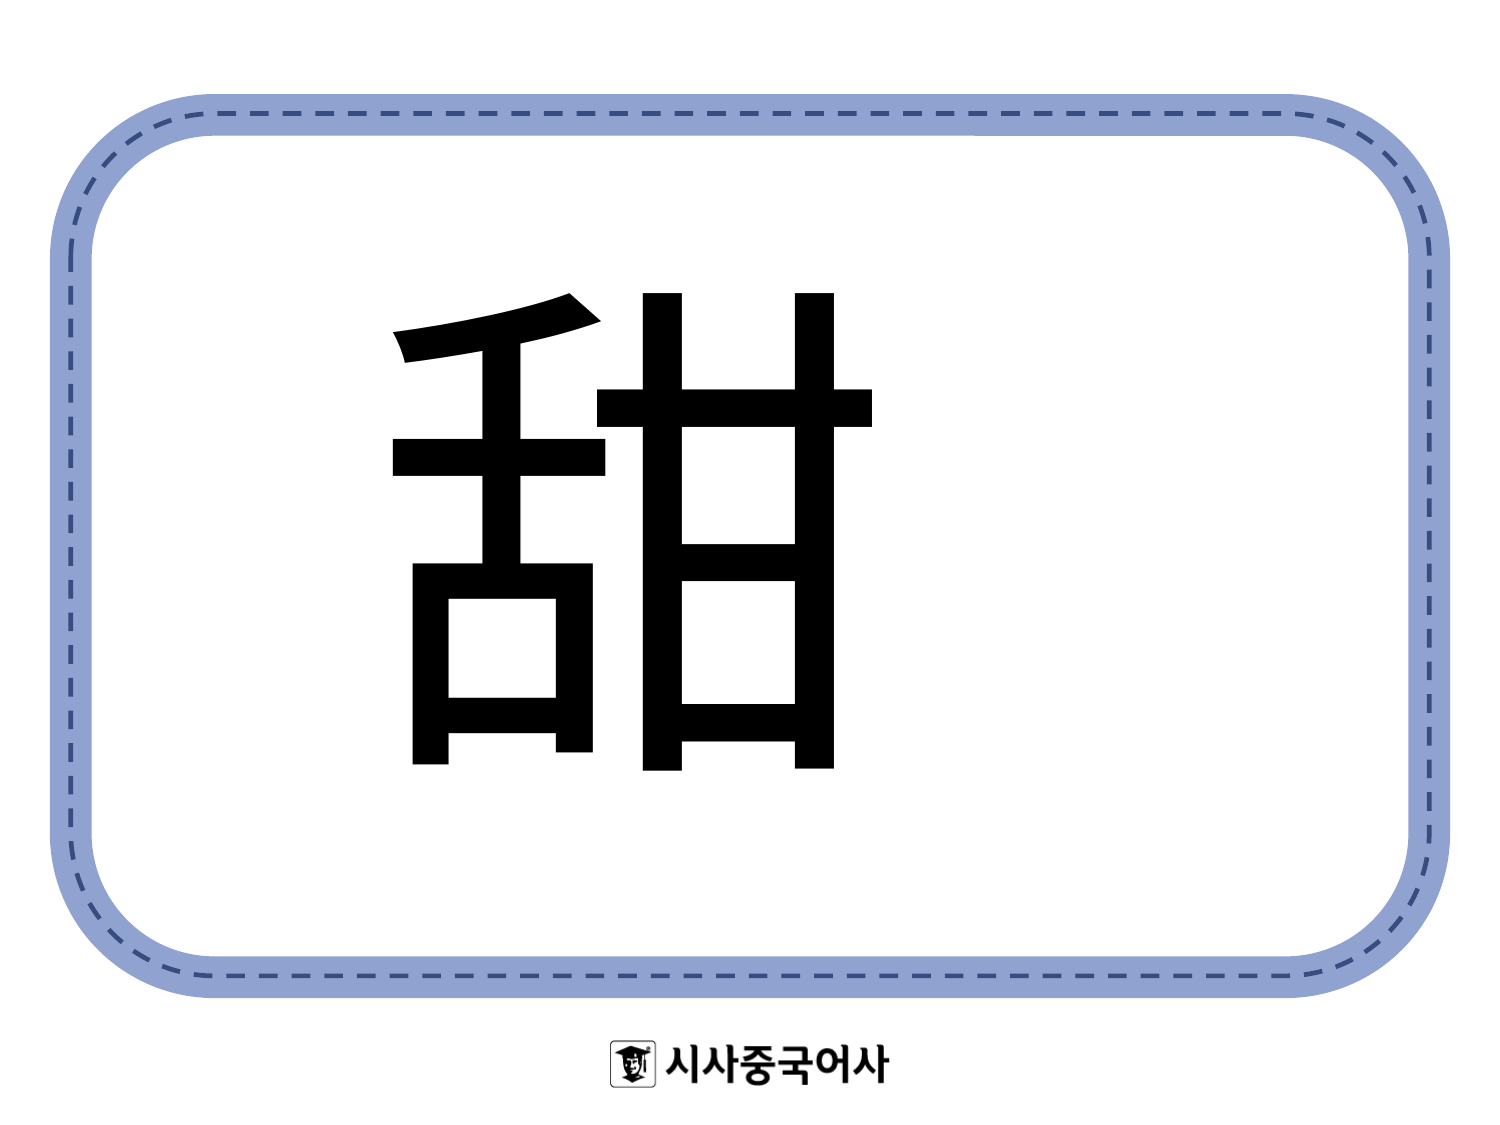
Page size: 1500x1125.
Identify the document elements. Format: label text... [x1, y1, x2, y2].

text_box 甜 [145, 189, 1354, 853]
picture [602, 1034, 898, 1094]
